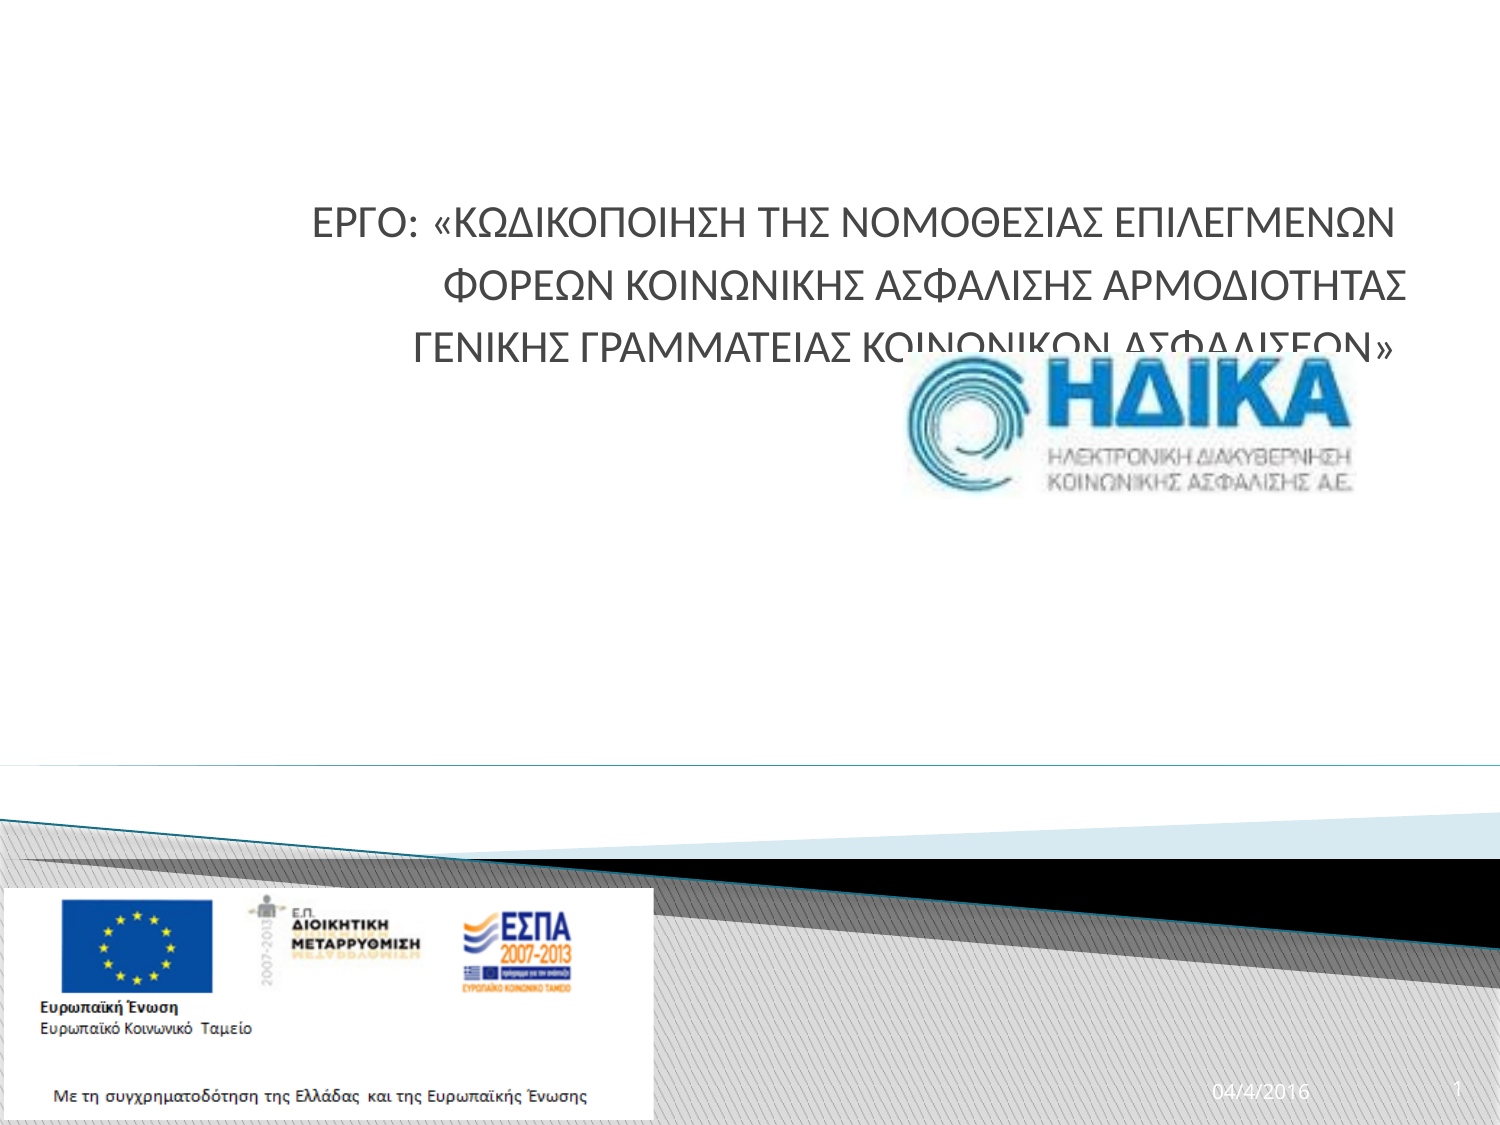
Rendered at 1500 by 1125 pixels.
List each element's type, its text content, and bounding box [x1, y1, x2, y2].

slide_number 1 [1419, 1051, 1479, 1112]
subtitle ΕΡΓΟ: «ΚΩΔΙΚΟΠΟΙΗΣΗ ΤΗΣ ΝΟΜΟΘΕΣΙΑΣ ΕΠΙΛΕΓΜΕΝΩΝ ΦΟΡΕΩΝ ΚΟΙΝΩΝΙΚΗΣ ΑΣΦΑΛΙΣΗΣ ΑΡΜΟΔΙΟΤΗΤΑΣ ΓΕΝΙΚΗΣ ΓΡΑΜΜΑΤΕΙΑΣ ΚΟΙΝΩΝΙΚΩΝ ΑΣΦΑΛΙΣΕΩΝ» [147, 184, 1423, 382]
picture [3, 859, 1500, 1120]
picture [903, 352, 1357, 499]
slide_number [1103, 1051, 1419, 1112]
